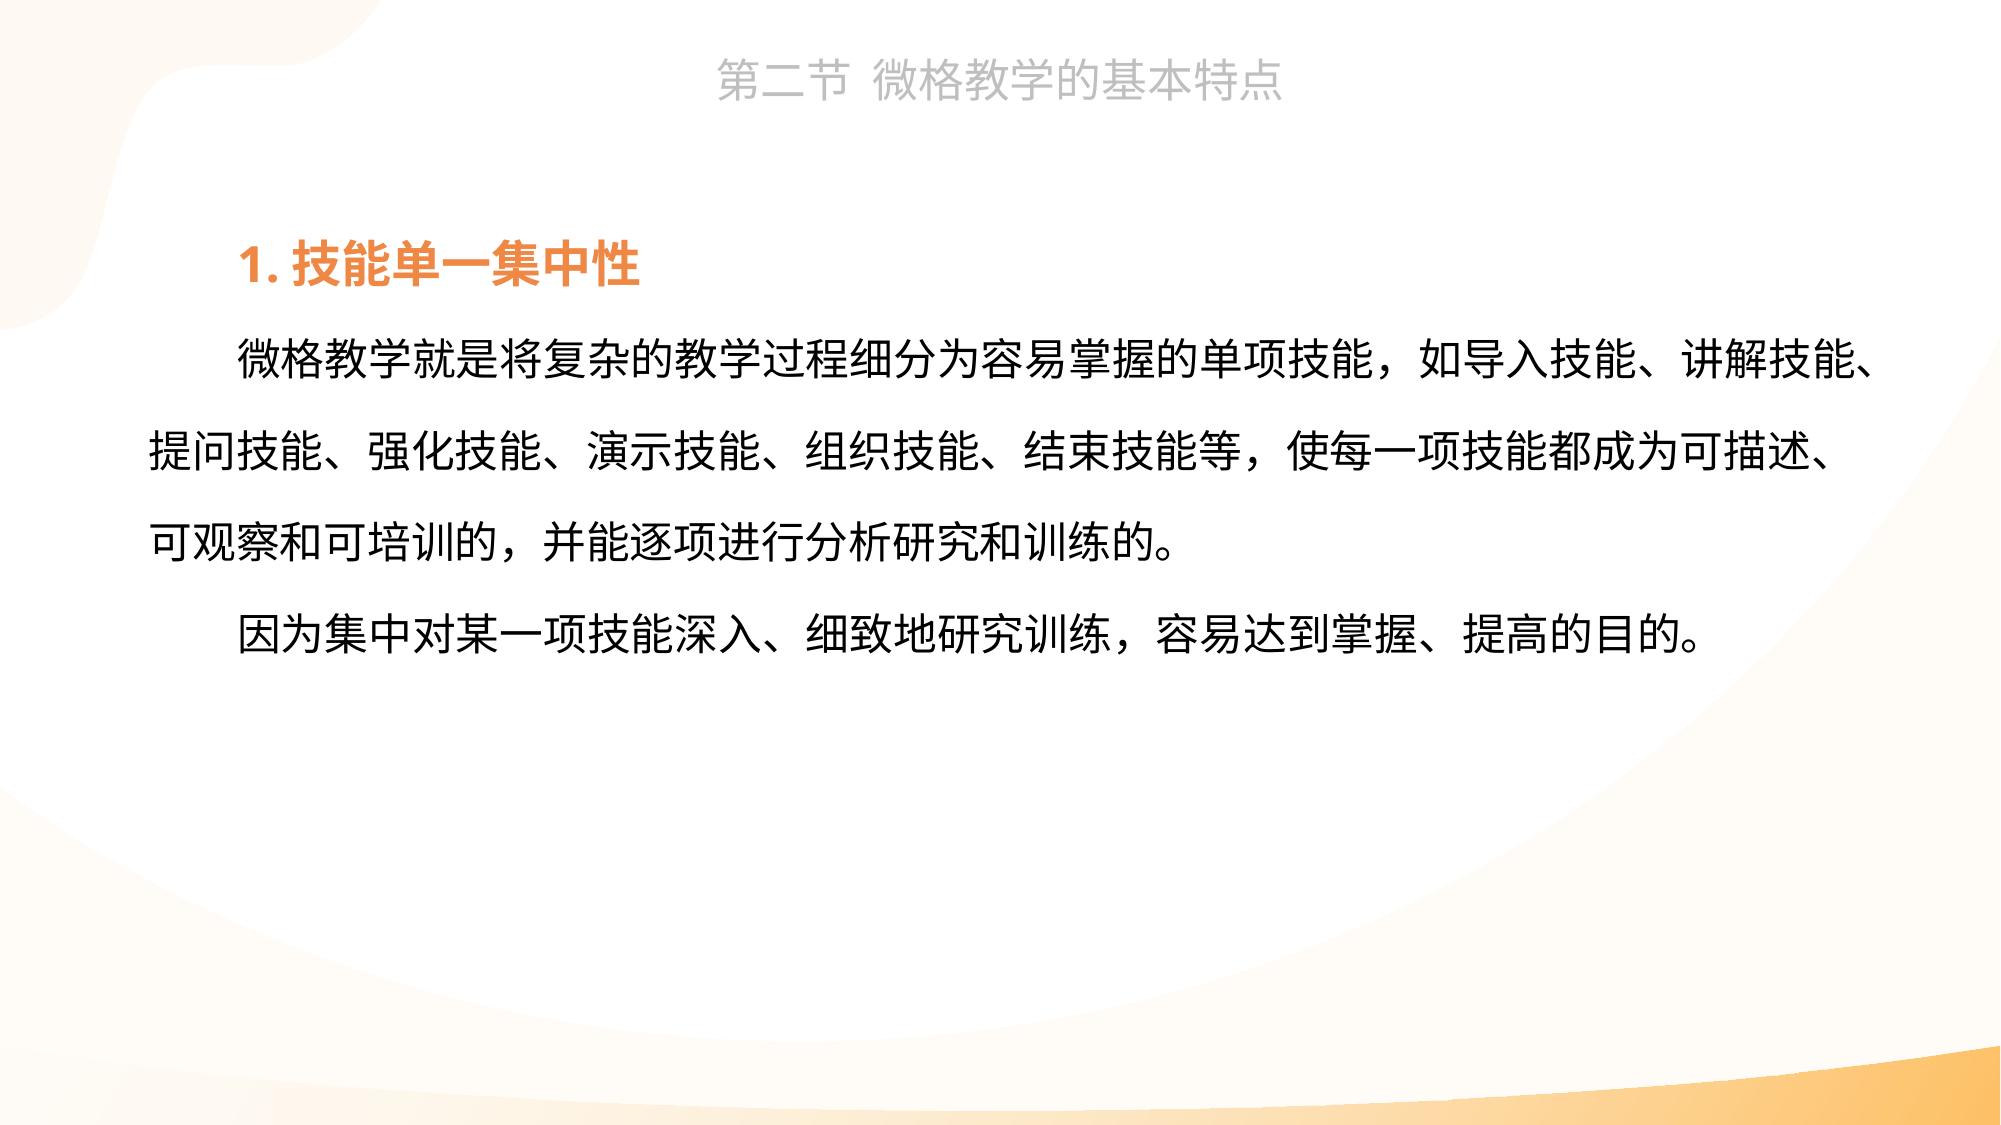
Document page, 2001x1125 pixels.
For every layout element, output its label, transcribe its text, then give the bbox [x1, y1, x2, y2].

text_box 1.技能单一集中性 微格教学就是将复杂的教学过程细分为容易掌握的单项技能，如导入技能、讲解技能、提问技能、强化技能、演示技能、组织技能、结束技能等，使每一项技能都成为可描述、可观察和可培训的，并能逐项进行分析研究和训练的。 因为集中对某一项技能深入、细致地研究训练，容易达到掌握、提高的目的。 [133, 179, 1873, 667]
